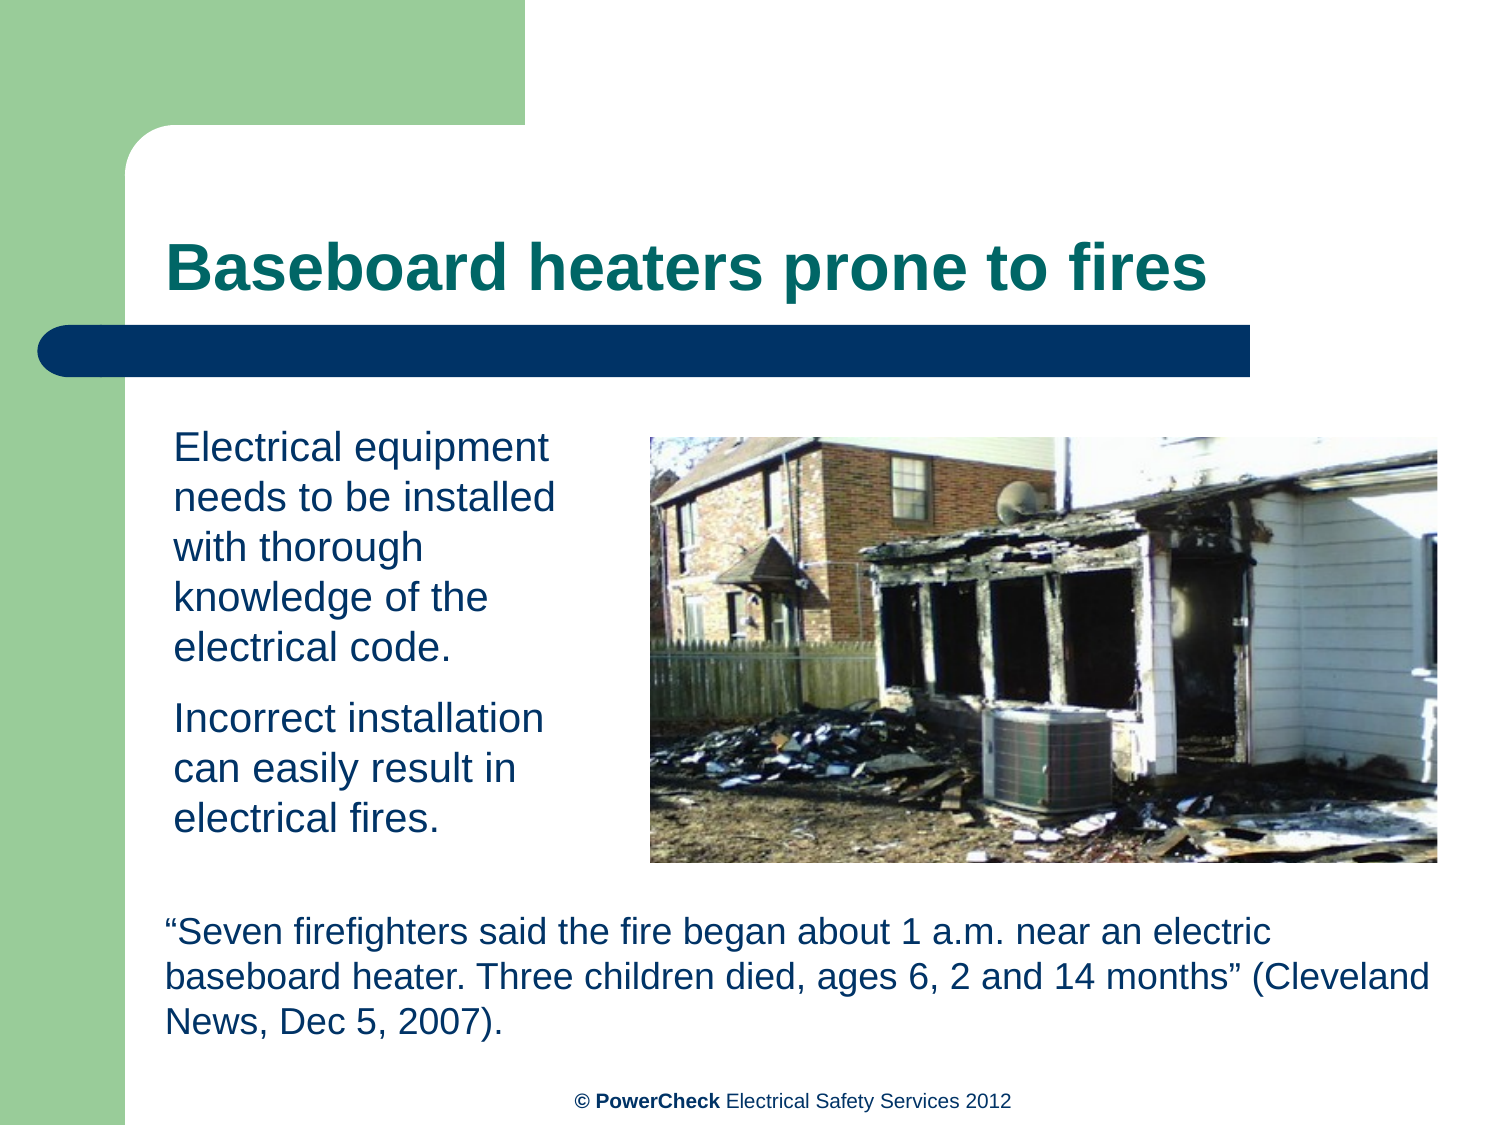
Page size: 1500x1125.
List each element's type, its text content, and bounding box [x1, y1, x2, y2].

text_box “Seven firefighters said the fire began about 1 a.m. near an electric baseboard heater. Three children died, ages 6, 2 and 14 months” (Cleveland News, Dec 5, 2007). [149, 899, 1451, 1050]
footer © PowerCheck Electrical Safety Services 2012 [469, 1079, 1117, 1121]
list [649, 437, 1438, 863]
title Baseboard heaters prone to fires [150, 125, 1463, 313]
text_box Electrical equipment needs to be installed with thorough knowledge of the electrical code. Incorrect installation can easily result in electrical fires. [158, 412, 585, 848]
